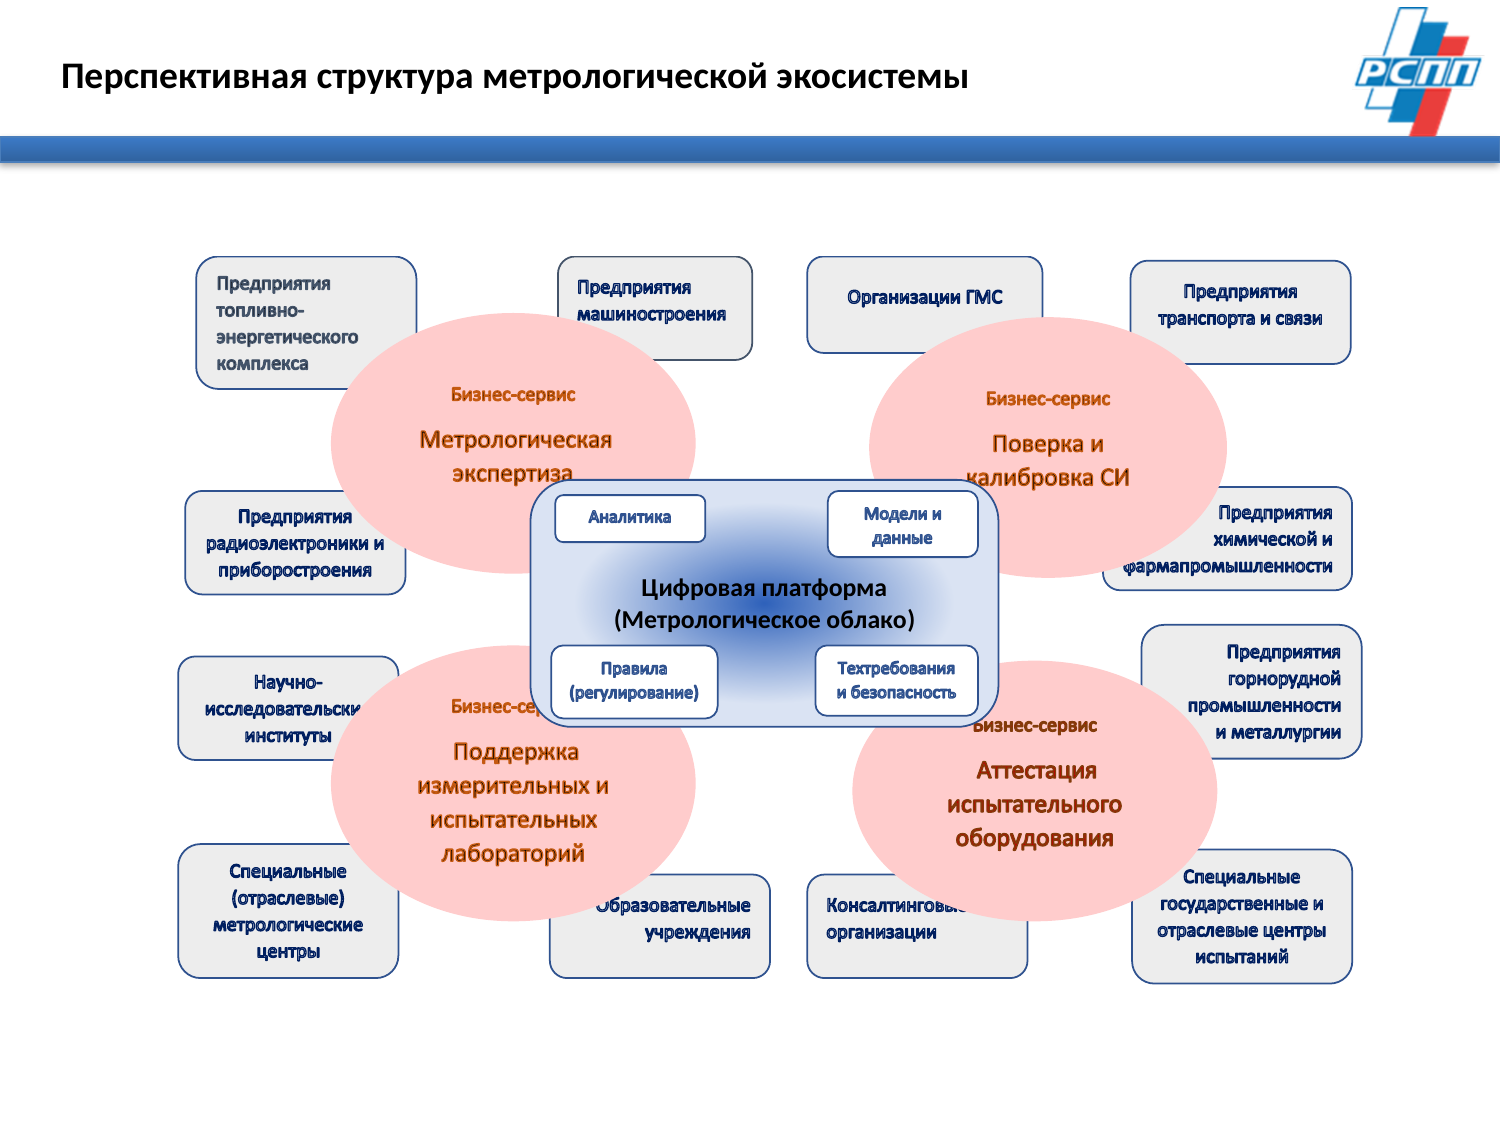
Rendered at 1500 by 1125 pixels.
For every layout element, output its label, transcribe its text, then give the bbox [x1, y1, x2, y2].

text_box Перспективная структура метрологической экосистемы [46, 44, 1057, 104]
text_box [0, 136, 1500, 163]
picture [0, 256, 1365, 1102]
picture [1352, 6, 1486, 138]
